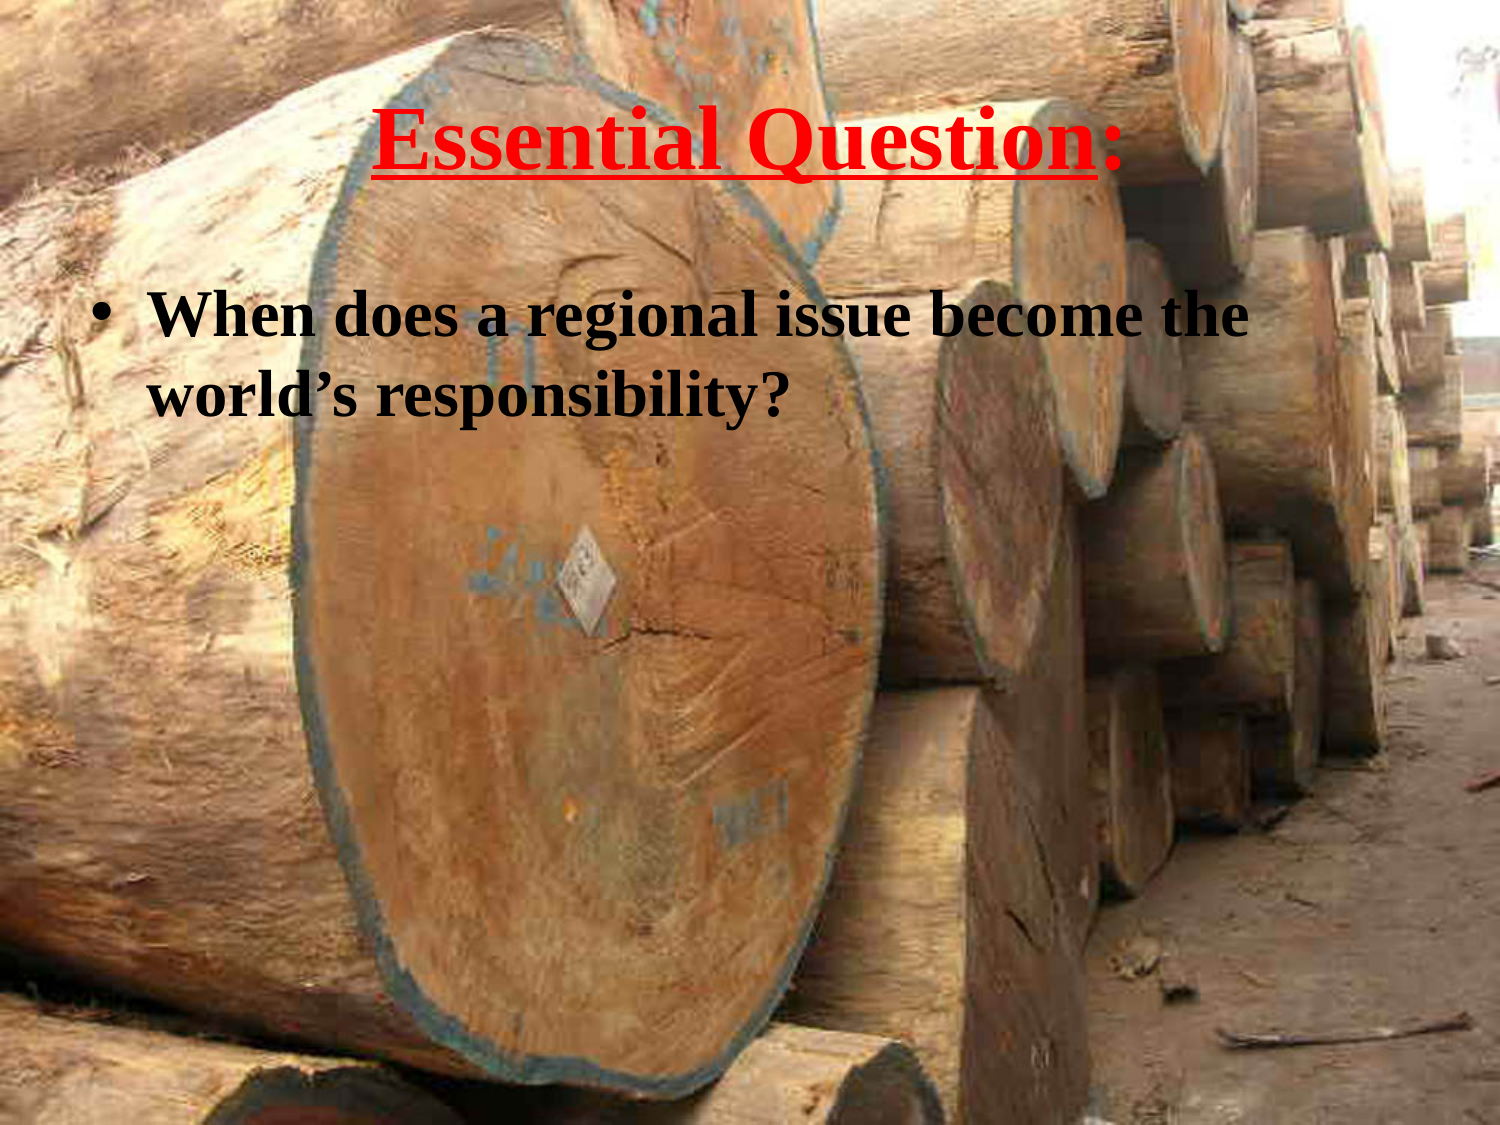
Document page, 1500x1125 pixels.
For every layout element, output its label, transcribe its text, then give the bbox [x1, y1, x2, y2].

list When does a regional issue become the world’s responsibility? [75, 262, 1425, 1005]
picture [0, 0, 1500, 1125]
title Essential Question: [75, 45, 1425, 233]
